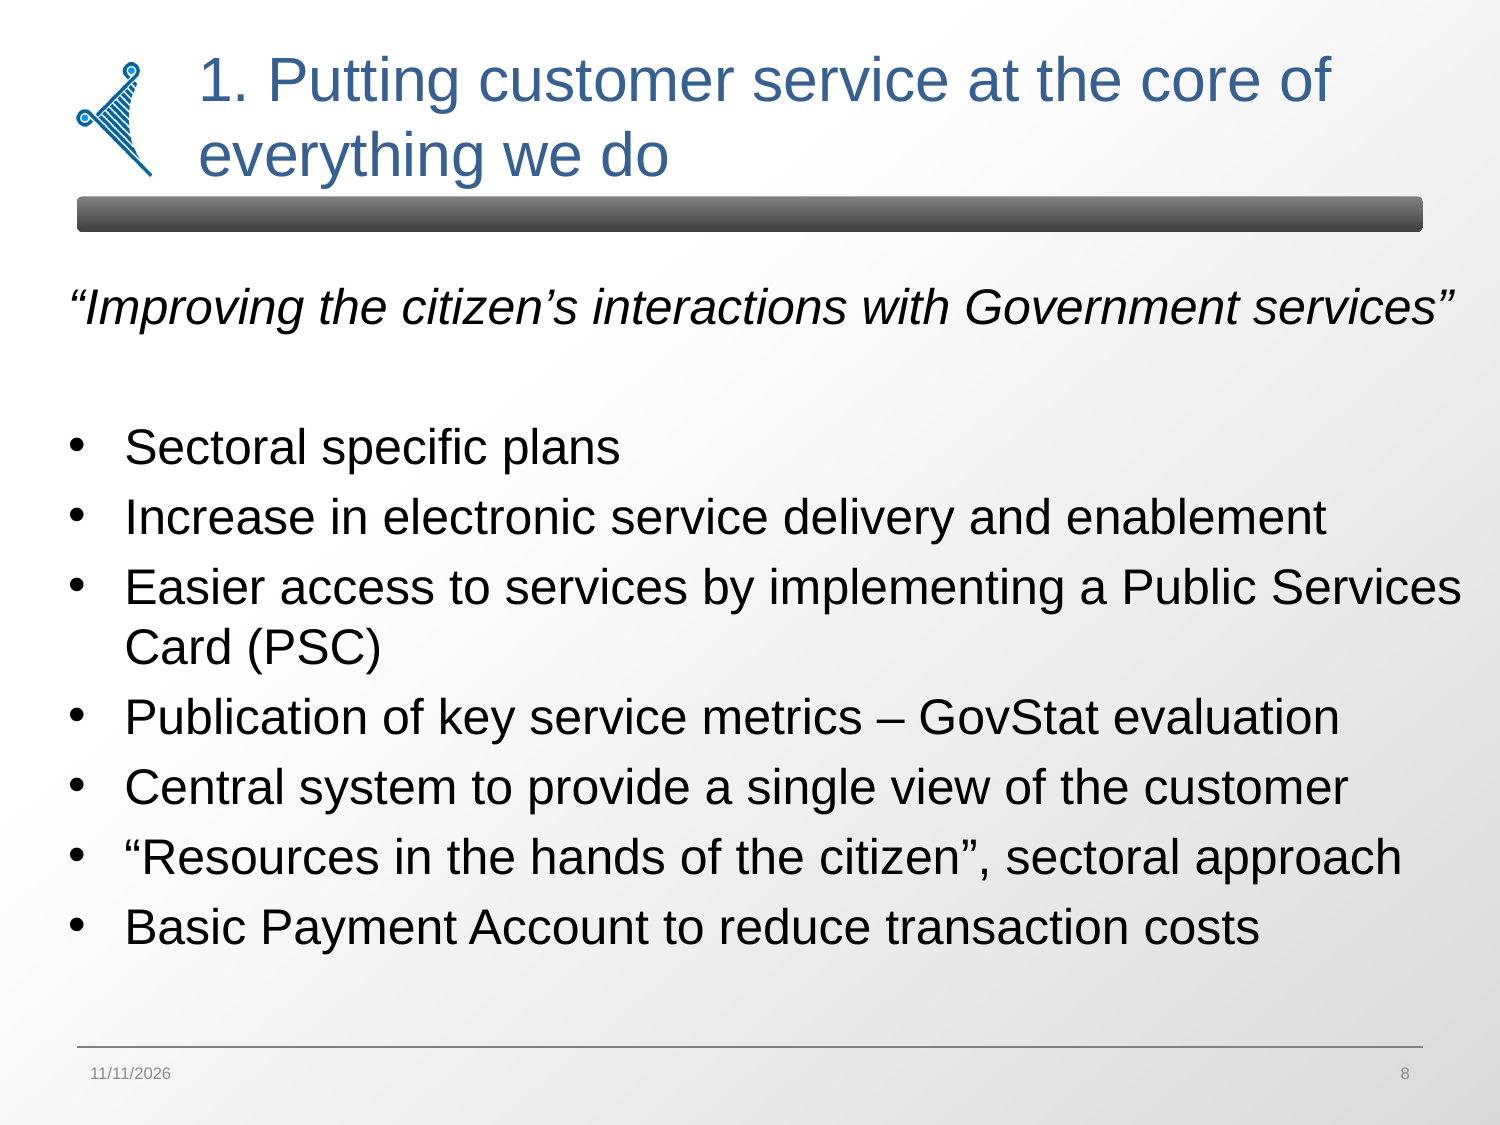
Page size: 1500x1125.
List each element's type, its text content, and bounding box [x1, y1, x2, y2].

picture [76, 62, 152, 177]
title 1. Putting customer service at the core of everything we do [182, 0, 1426, 197]
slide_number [75, 1042, 425, 1103]
slide_number 8 [1074, 1042, 1425, 1103]
list “Improving the citizen’s interactions with Government services” Sectoral specific plans Increase in electronic service delivery and enablement Easier access to services by implementing a Public Services Card (PSC) Publication of key service metrics – GovStat evaluation Central system to provide a single view of the customer “Resources in the hands of the citizen”, sectoral approach Basic Payment Account to reduce transaction costs [52, 266, 1495, 1012]
